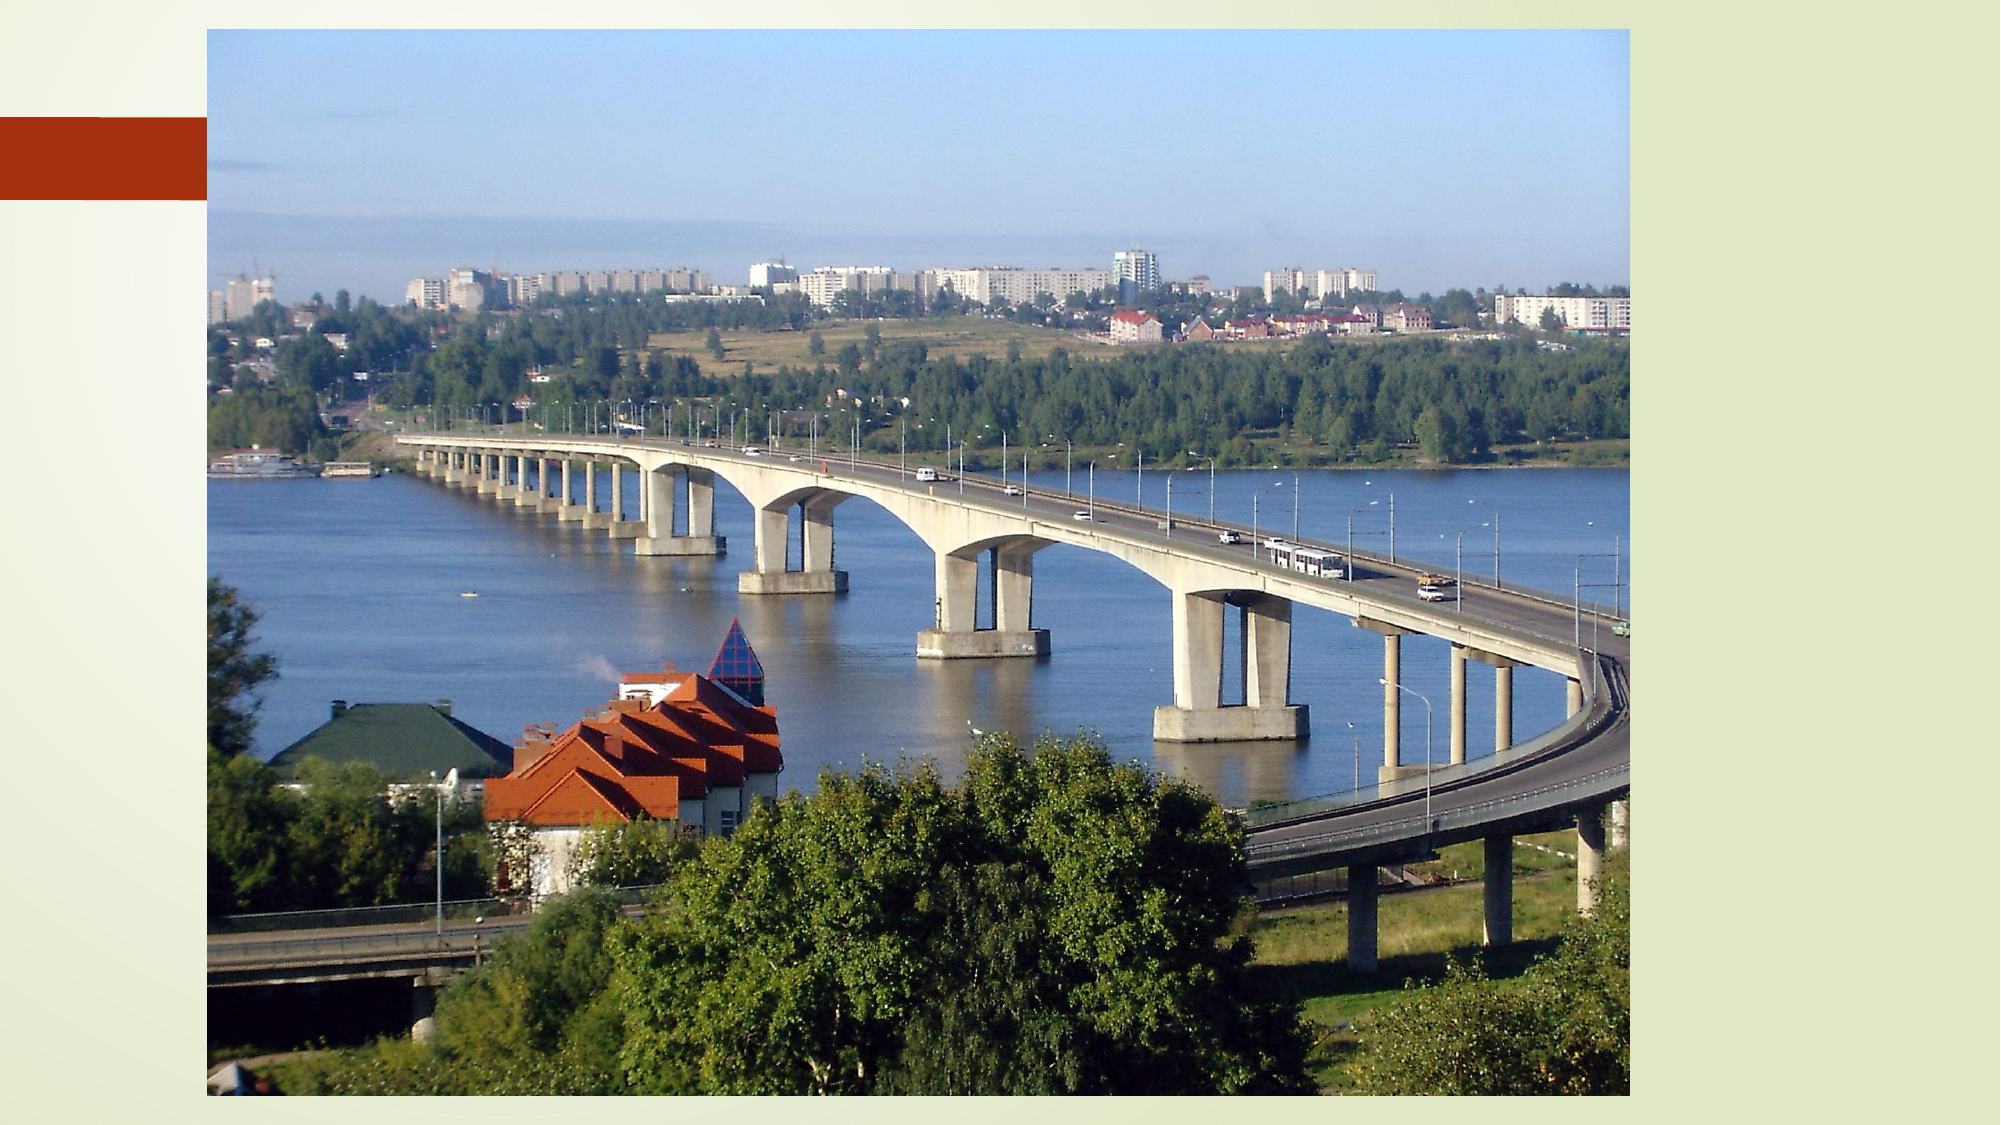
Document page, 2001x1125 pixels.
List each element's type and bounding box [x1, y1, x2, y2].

picture [207, 28, 1631, 1097]
